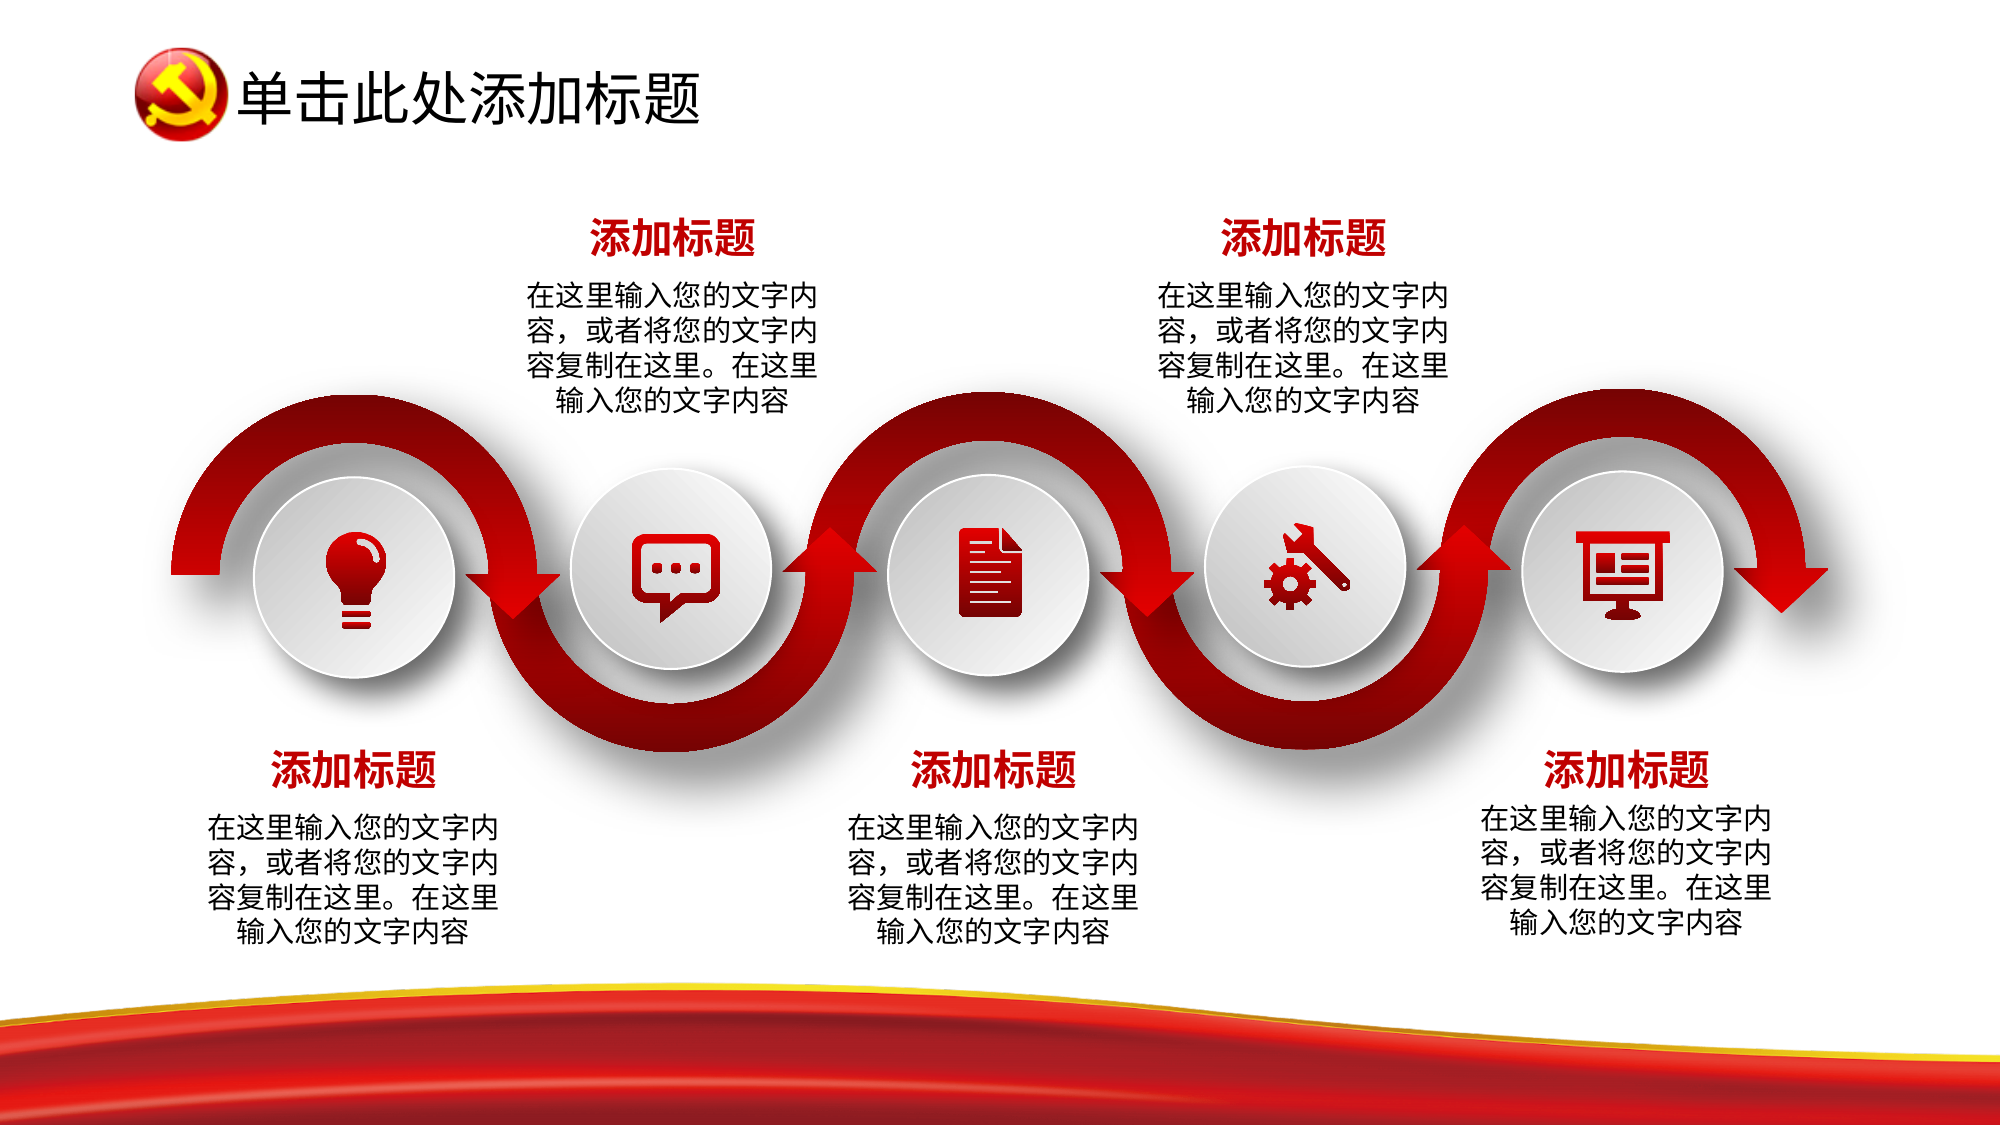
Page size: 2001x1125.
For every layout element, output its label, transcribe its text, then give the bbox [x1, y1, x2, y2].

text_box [326, 531, 387, 629]
text_box 在这里输入您的文字内容，或者将您的文字内容复制在这里。在这里输入您的文字内容 [1452, 792, 1802, 900]
text_box [1203, 465, 1407, 668]
text_box [887, 473, 1090, 677]
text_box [1264, 522, 1351, 611]
text_box 添加标题 [1469, 735, 1785, 792]
text_box 添加标题 [835, 735, 1152, 801]
text_box [170, 393, 563, 621]
text_box 添加标题 [195, 735, 512, 801]
text_box 在这里输入您的文字内容，或者将您的文字内容复制在这里。在这里输入您的文字内容 [1129, 269, 1478, 425]
text_box 添加标题 [515, 204, 831, 269]
text_box [522, 525, 880, 753]
text_box [252, 476, 456, 679]
picture [88, 26, 281, 174]
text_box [631, 533, 721, 623]
text_box 在这里输入您的文字内容，或者将您的文字内容复制在这里。在这里输入您的文字内容 [819, 801, 1168, 900]
text_box [808, 391, 1198, 619]
text_box 在这里输入您的文字内容，或者将您的文字内容复制在这里。在这里输入您的文字内容 [498, 269, 848, 425]
text_box 添加标题 [1145, 204, 1462, 269]
picture [0, 900, 2000, 1125]
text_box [1575, 531, 1670, 620]
text_box 在这里输入您的文字内容，或者将您的文字内容复制在这里。在这里输入您的文字内容 [179, 801, 528, 900]
text_box [569, 467, 773, 671]
text_box 单击此处添加标题 [281, 52, 722, 143]
text_box [1155, 523, 1514, 751]
text_box [1521, 470, 1724, 673]
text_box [958, 527, 1022, 617]
text_box [1442, 387, 1832, 615]
